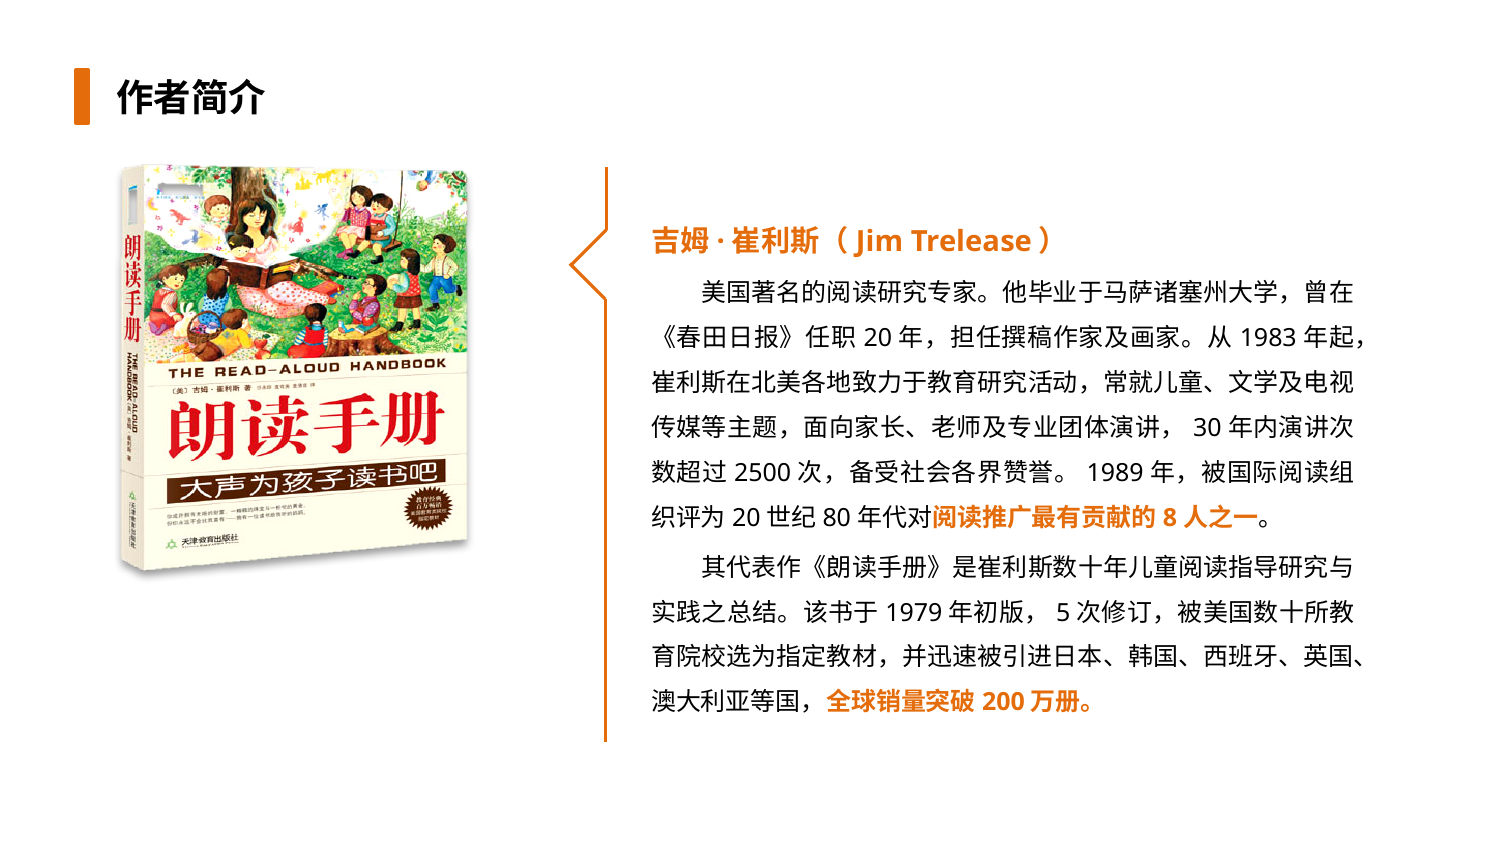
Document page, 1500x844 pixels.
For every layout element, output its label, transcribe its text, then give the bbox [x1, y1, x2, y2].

list 吉姆·崔利斯（Jim Trelease） 美国著名的阅读研究专家。他毕业于马萨诸塞州大学，曾在《春田日报》任职20年，担任撰稿作家及画家。从1983年起，崔利斯在北美各地致力于教育研究活动，常就儿童、文学及电视传媒等主题，面向家长、老师及专业团体演讲，30年内演讲次数超过2500次，备受社会各界赞誉。1989年，被国际阅读组织评为20世纪80年代对阅读推广最有贡献的8人之一。 其代表作《朗读手册》是崔利斯数十年儿童阅读指导研究与实践之总结。该书于1979年初版，5次修订，被美国数十所教育院校选为指定教材，并迅速被引进日本、韩国、西班牙、英国、澳大利亚等国，全球销量突破200万册。 [636, 196, 1371, 777]
text_box [74, 68, 90, 125]
text_box [104, 154, 488, 585]
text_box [570, 229, 607, 263]
text_box 作者简介 [101, 66, 281, 127]
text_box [569, 263, 606, 300]
